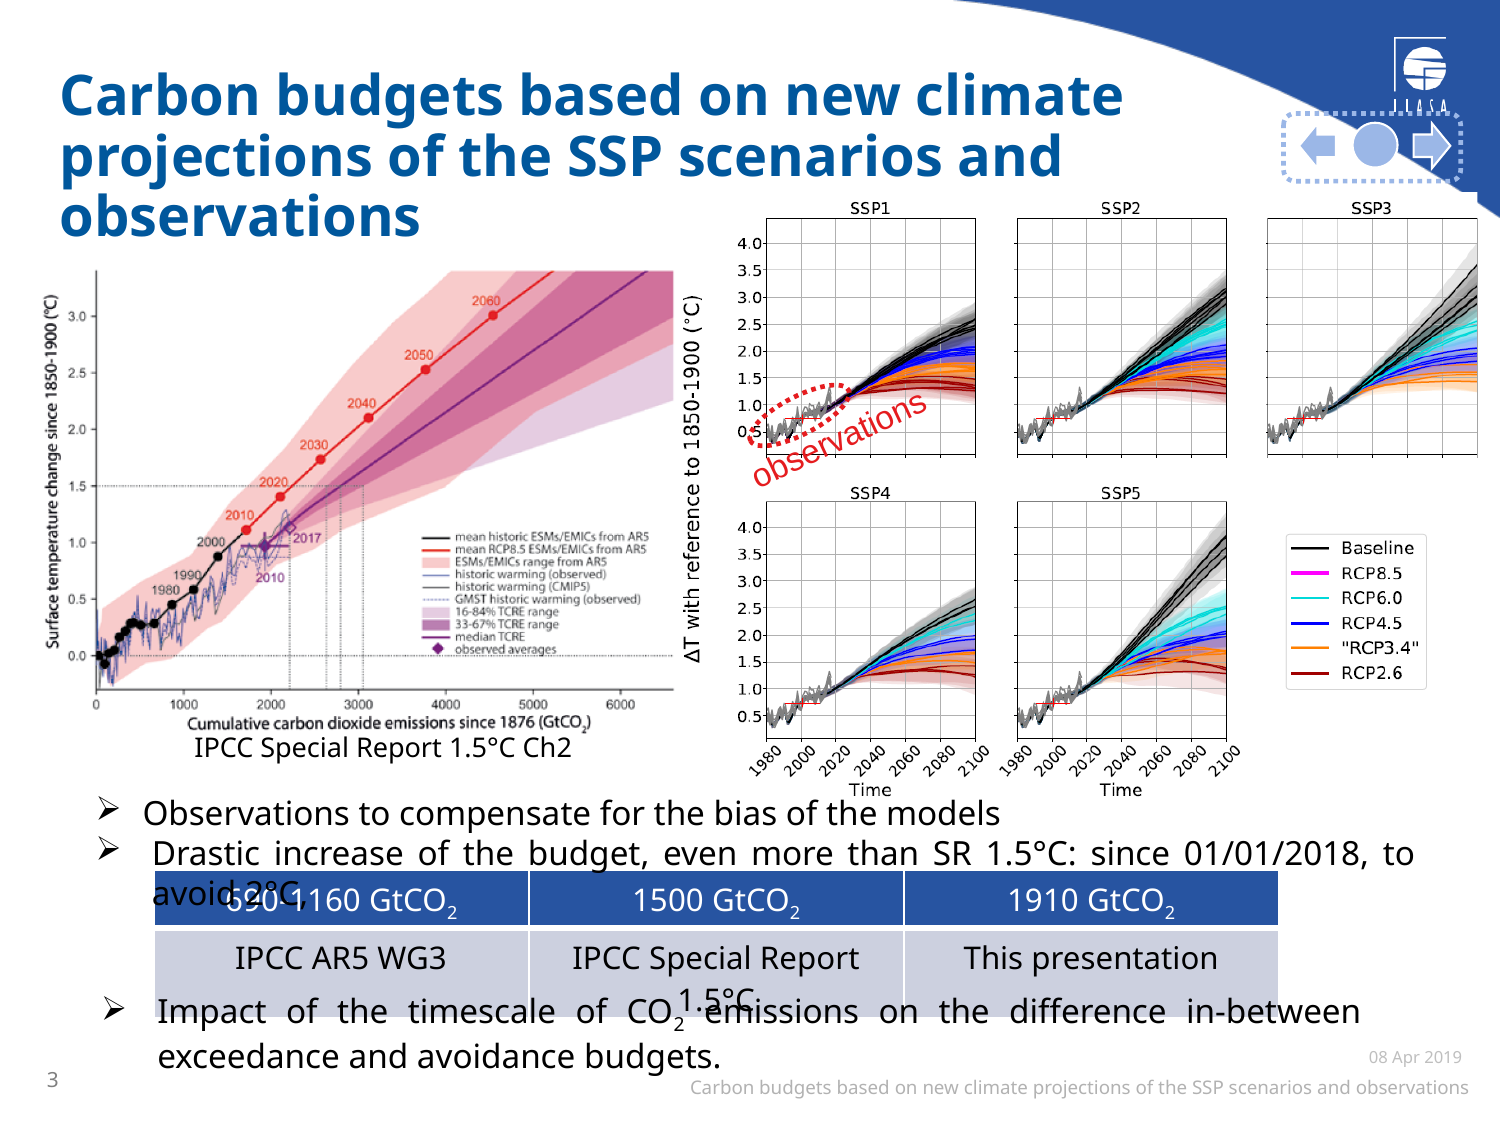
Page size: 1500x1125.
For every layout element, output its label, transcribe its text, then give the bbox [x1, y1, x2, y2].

footer Carbon budgets based on new climate projections of the SSP scenarios and observations [333, 1068, 1478, 1109]
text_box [41, 267, 829, 788]
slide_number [1378, 1045, 1469, 1069]
text_box Observations to compensate for the bias of the models Drastic increase of the budget, even more than SR 1.5°C: since 01/01/2018, to avoid 2°C, [80, 788, 1432, 960]
table_cell IPCC Special Report 1.5°C [530, 960, 903, 982]
picture [0, 0, 1500, 1125]
slide_number 3 [31, 1042, 333, 1102]
text_box Impact of the timescale of CO2 emissions on the difference in-between exceedance and avoidance budgets. [86, 982, 1378, 1083]
table_cell This presentation [905, 960, 1278, 982]
title Carbon budgets based on new climate projections of the SSP scenarios and observations [44, 59, 1397, 257]
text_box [1283, 113, 1461, 182]
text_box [679, 192, 1478, 800]
table_cell IPCC AR5 WG3 [155, 960, 528, 982]
